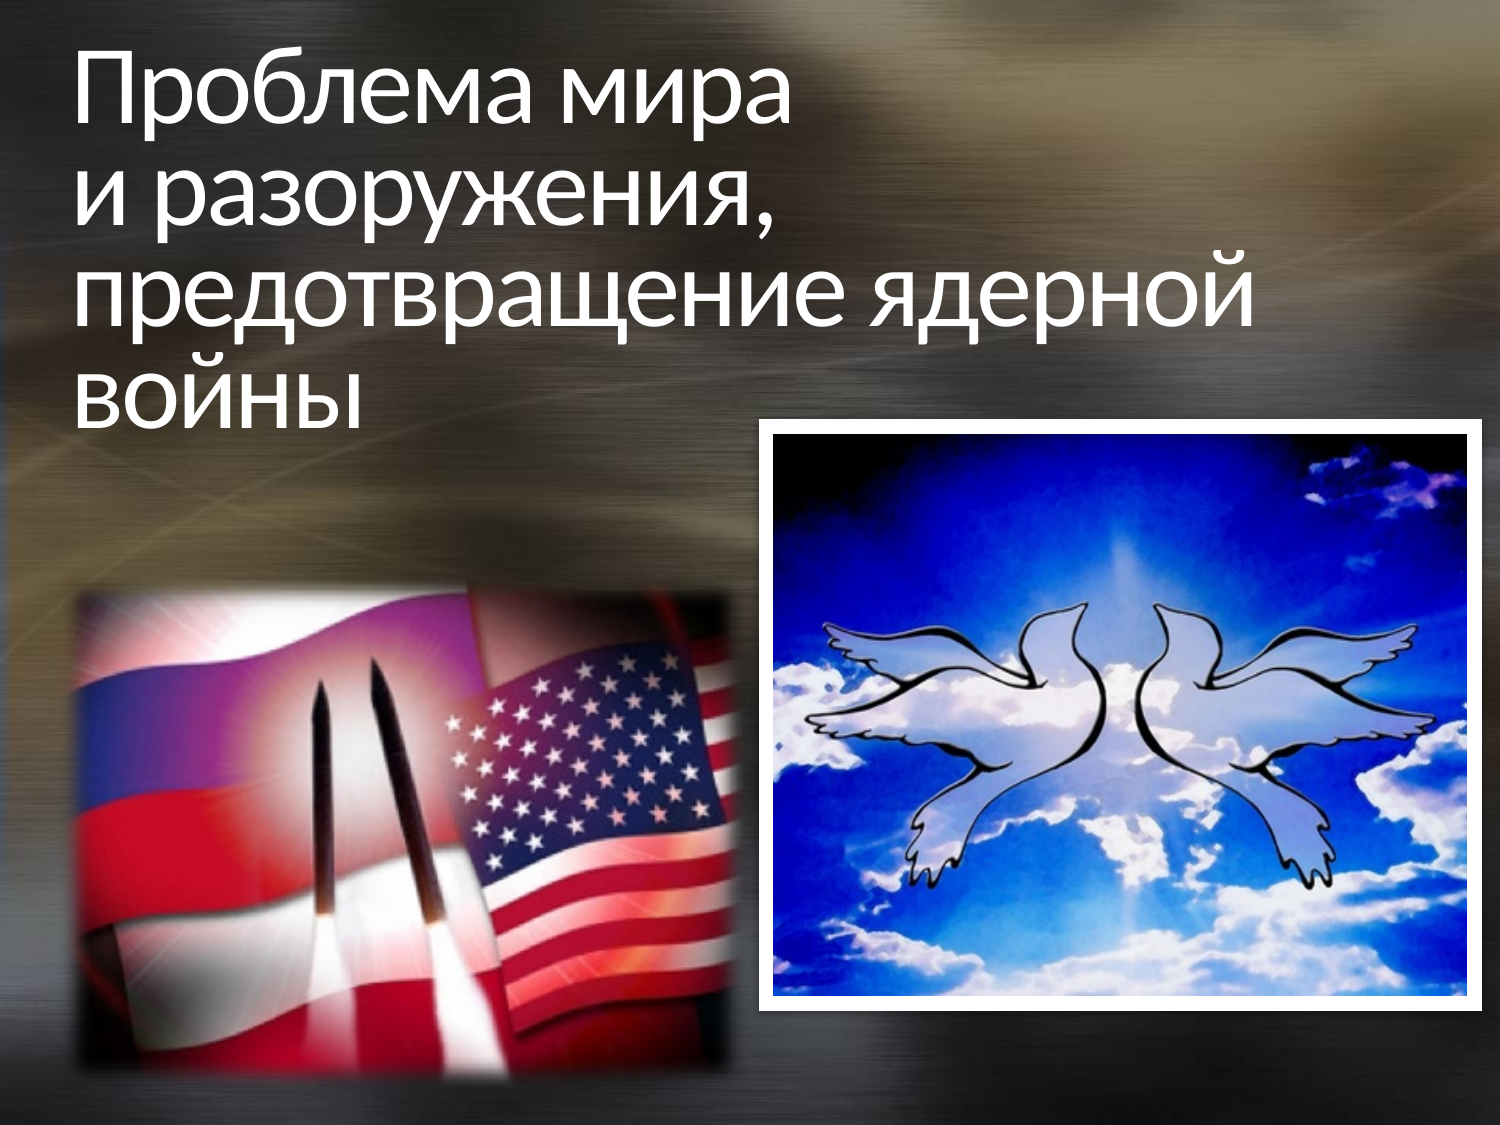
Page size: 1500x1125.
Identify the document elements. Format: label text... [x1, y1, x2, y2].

picture [0, 0, 1500, 1125]
title Проблема мира и разоружения, предотвращение ядерной войны [70, 42, 1407, 577]
